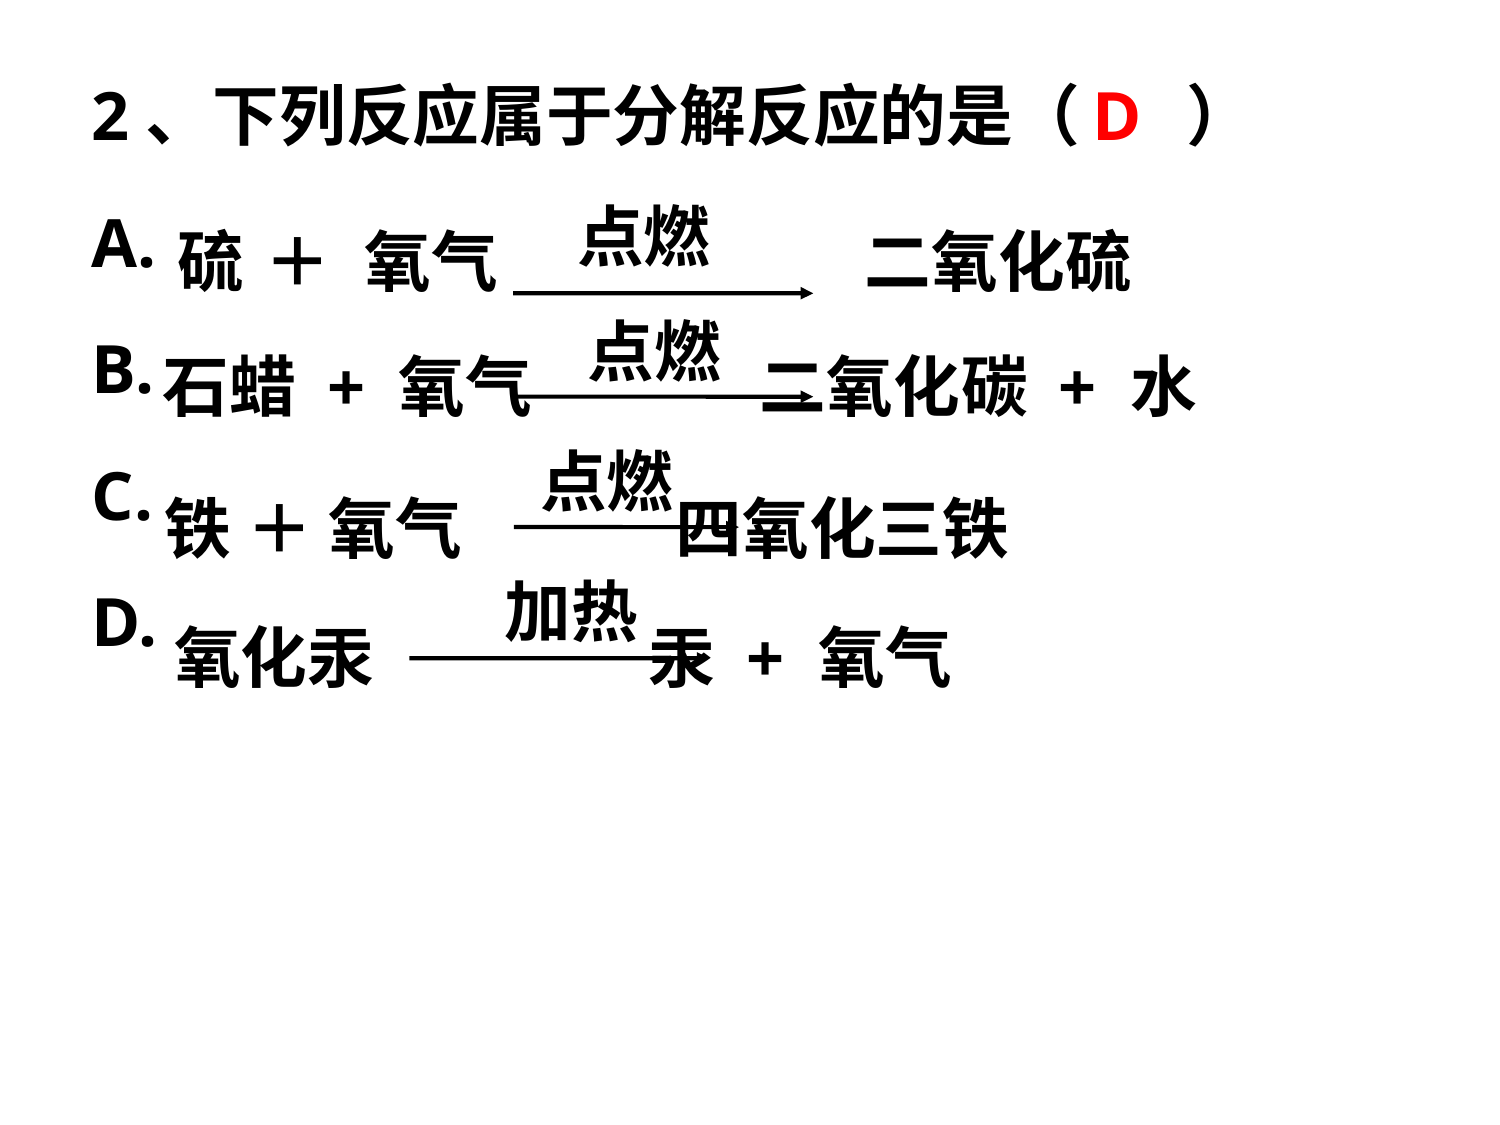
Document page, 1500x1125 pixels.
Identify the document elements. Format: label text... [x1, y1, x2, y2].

text_box 二氧化硫 [849, 212, 1325, 308]
text_box 铁 ＋ 氧气 四氧化三铁 [150, 479, 1325, 574]
text_box 硫 [162, 212, 249, 308]
text_box [409, 658, 710, 665]
text_box ＋ [249, 212, 350, 308]
text_box [513, 287, 814, 300]
text_box 加热 [489, 562, 715, 658]
text_box 点燃 [525, 433, 751, 528]
text_box [726, 528, 738, 534]
text_box 石蜡 + 氧气 二氧化碳 + 水 [147, 337, 1459, 433]
text_box D [1036, 65, 1199, 161]
text_box [513, 390, 814, 403]
text_box 点燃 [562, 187, 788, 283]
text_box 点燃 [572, 302, 798, 396]
text_box 2、下列反应属于分解反应的是（ ） A. B. C. D. [76, 66, 1452, 668]
text_box 氧气 [350, 212, 550, 308]
text_box 氧化汞 汞 + 氧气 [159, 608, 1400, 703]
